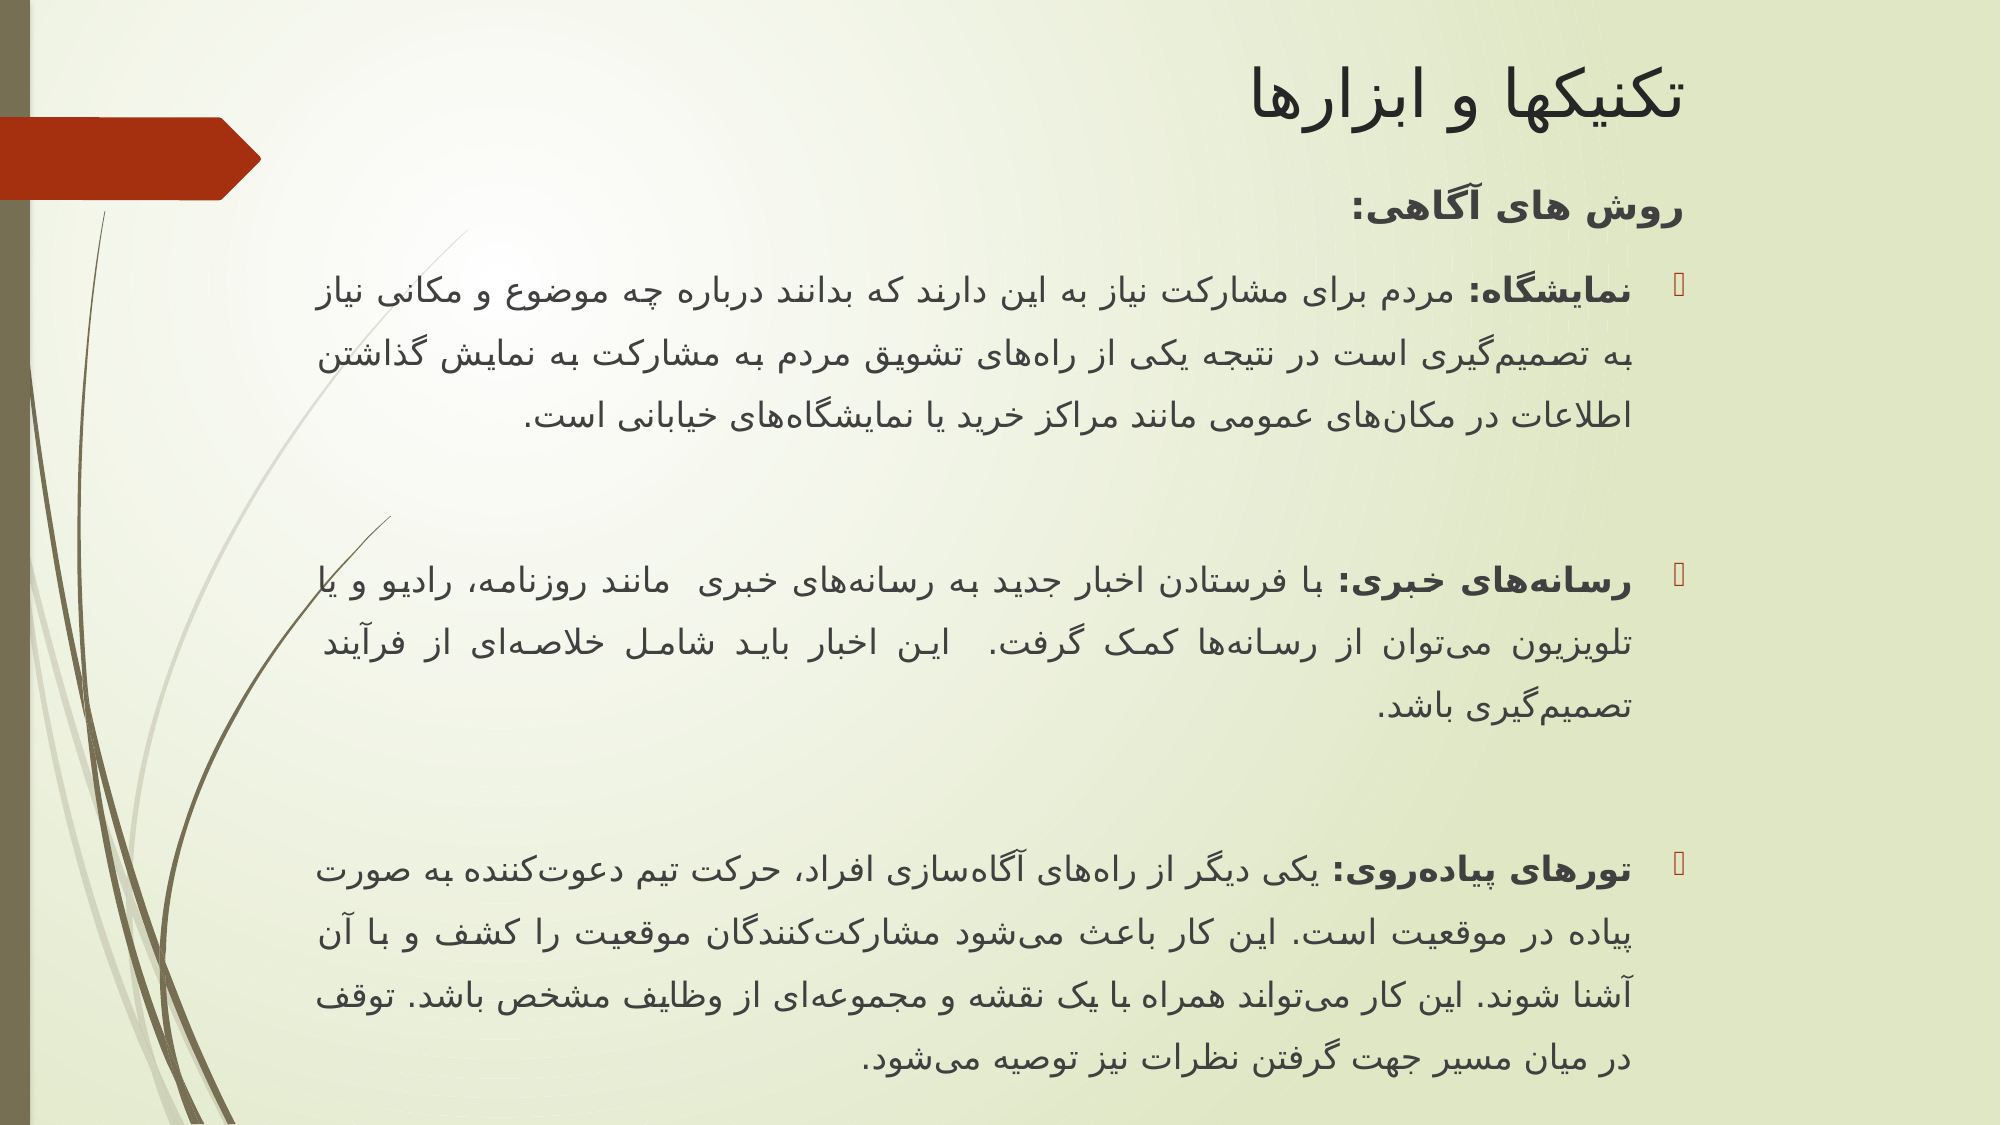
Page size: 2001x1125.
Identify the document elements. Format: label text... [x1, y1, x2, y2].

list روش های آگاهی: نمایشگاه: مردم برای مشارکت نیاز به‌ این دارند که بدانند درباره چه موضوع و مکانی نیاز به تصمیم‌گیری است در نتیجه یکی از راه‌های تشویق مردم به مشارکت به نمایش گذاشتن اطلاعات در مکان‌های عمومی مانند مراکز خرید یا نمایشگاه‌های خیابانی است. رسانه‌های خبری: با فرستادن اخبار جدید به رسانه‌های خبری مانند روزنامه، رادیو و یا تلویزیون می‌توان از رسانه‌ها کمک گرفت. این اخبار باید شامل خلاصه‌ای از فرآیند تصمیم‌گیری باشد. تورهای پیاده‌روی: یکی دیگر از راه‌های آگاه‌سازی افراد، حرکت تیم دعوت‌کننده به صورت پیاده در موقعیت است. این کار باعث می‌شود مشارکت‌کنندگان موقعیت را کشف و با آن آشنا شوند. این کار می‌تواند همراه با یک نقشه و مجموعه‌ای از وظایف مشخص باشد. توقف در میان مسیر جهت گرفتن نظرات نیز توصیه می‌شود. [300, 149, 1700, 1088]
title تکنیکها و ابزارها [1189, 42, 1703, 180]
